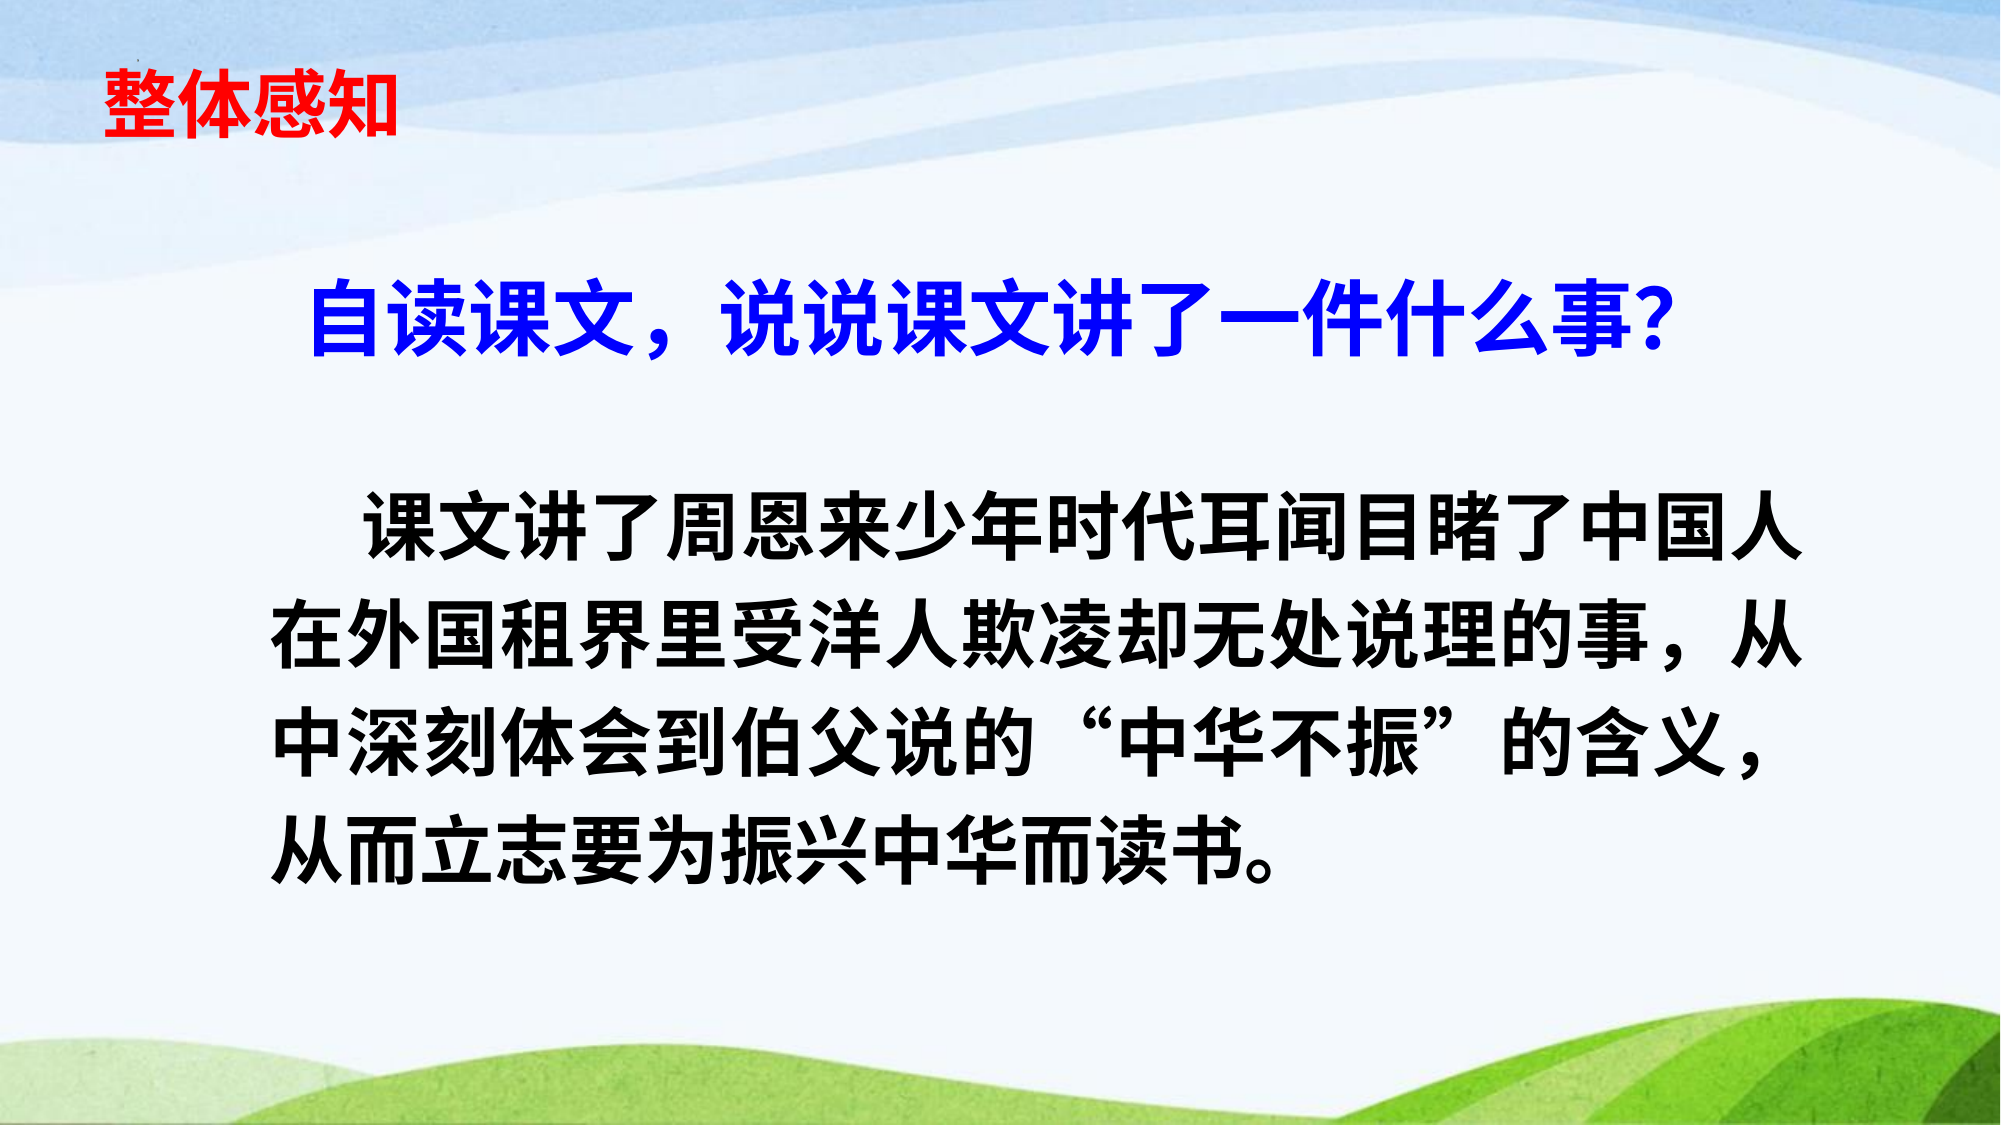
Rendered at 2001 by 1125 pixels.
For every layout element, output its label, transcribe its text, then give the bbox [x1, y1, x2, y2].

text_box 自读课文，说说课文讲了一件什么事？ [287, 259, 1780, 374]
text_box 整体感知 [87, 50, 509, 155]
picture [0, 0, 2001, 1125]
text_box 课文讲了周恩来少年时代耳闻目睹了中国人在外国租界里受洋人欺凌却无处说理的事，从中深刻体会到伯父说的“中华不振”的含义，从而立志要为振兴中华而读书。 [254, 454, 1821, 901]
